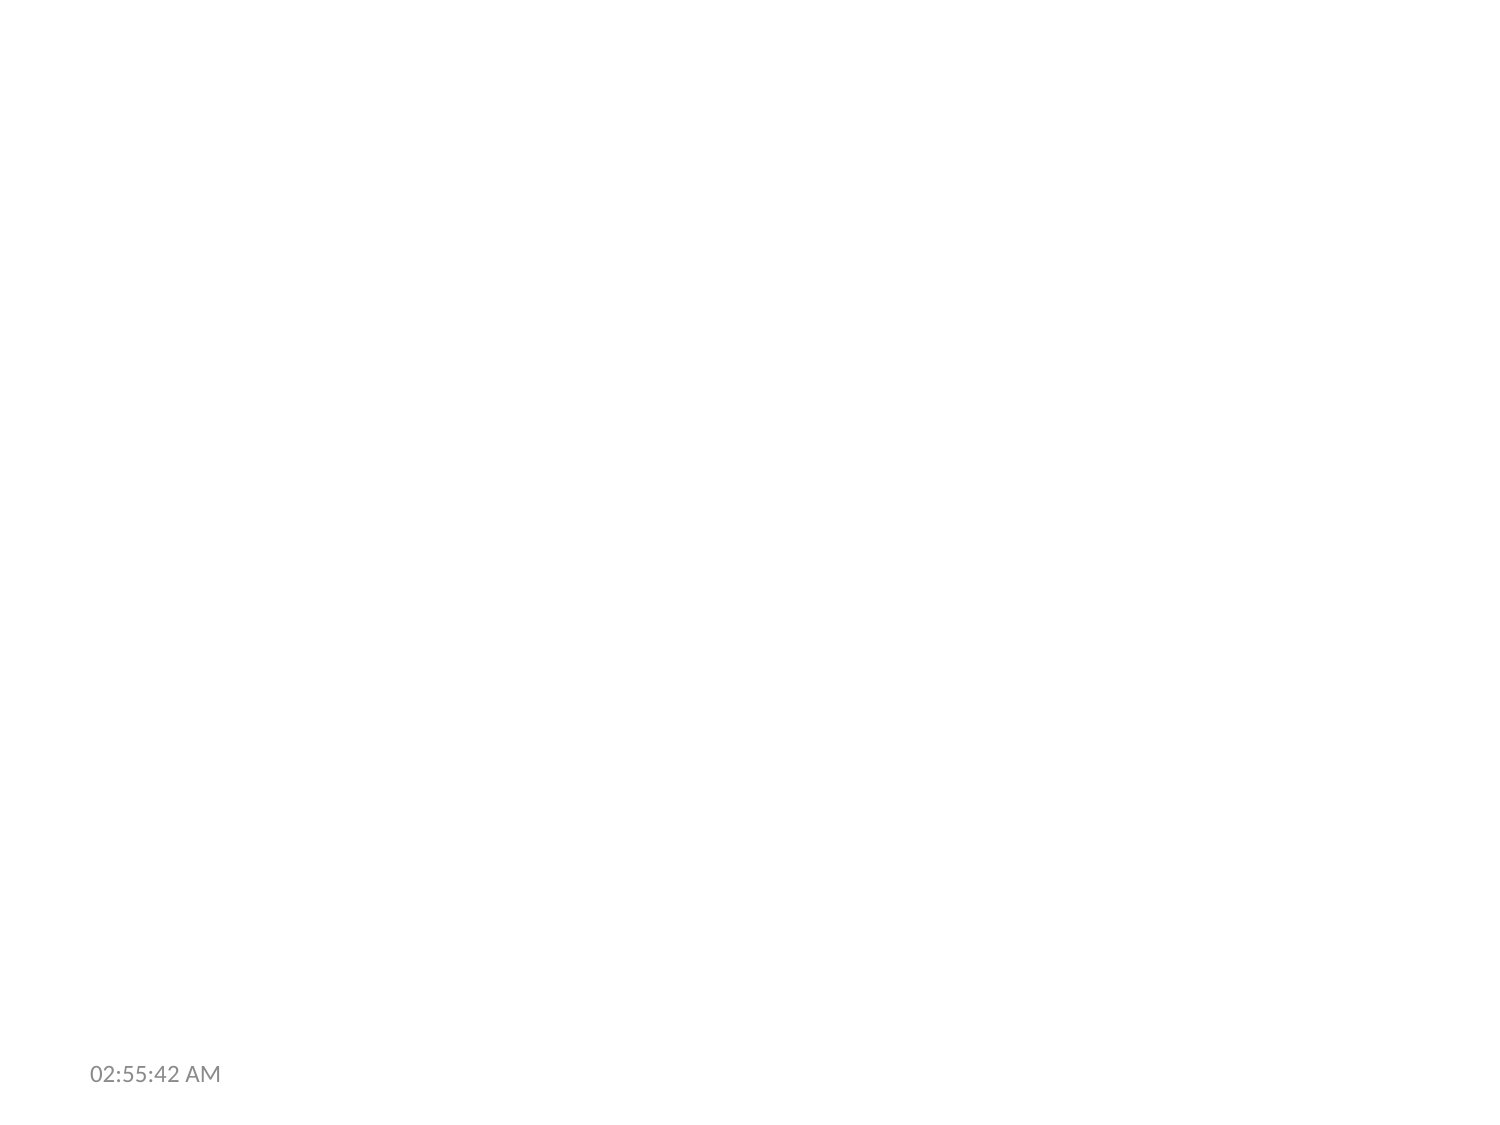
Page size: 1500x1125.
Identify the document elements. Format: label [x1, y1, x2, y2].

slide_number [75, 1042, 425, 1103]
